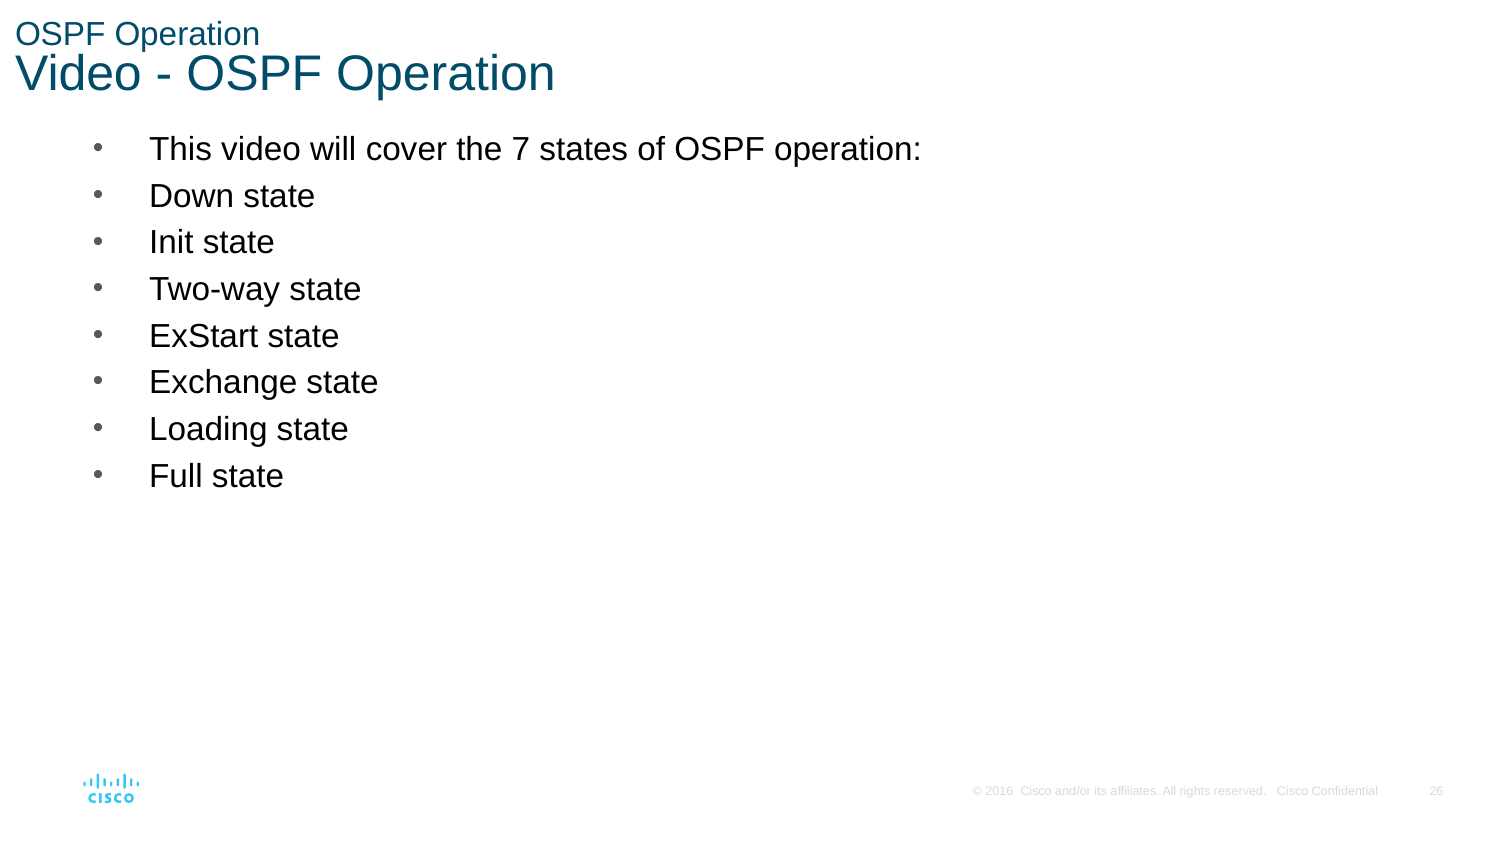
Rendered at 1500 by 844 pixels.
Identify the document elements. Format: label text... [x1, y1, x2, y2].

list This video will cover the 7 states of OSPF operation: Down state Init state Two-way state ExStart state Exchange state Loading state Full state [77, 120, 1437, 726]
title OSPF Operation Video - OSPF Operation [0, 0, 1369, 121]
